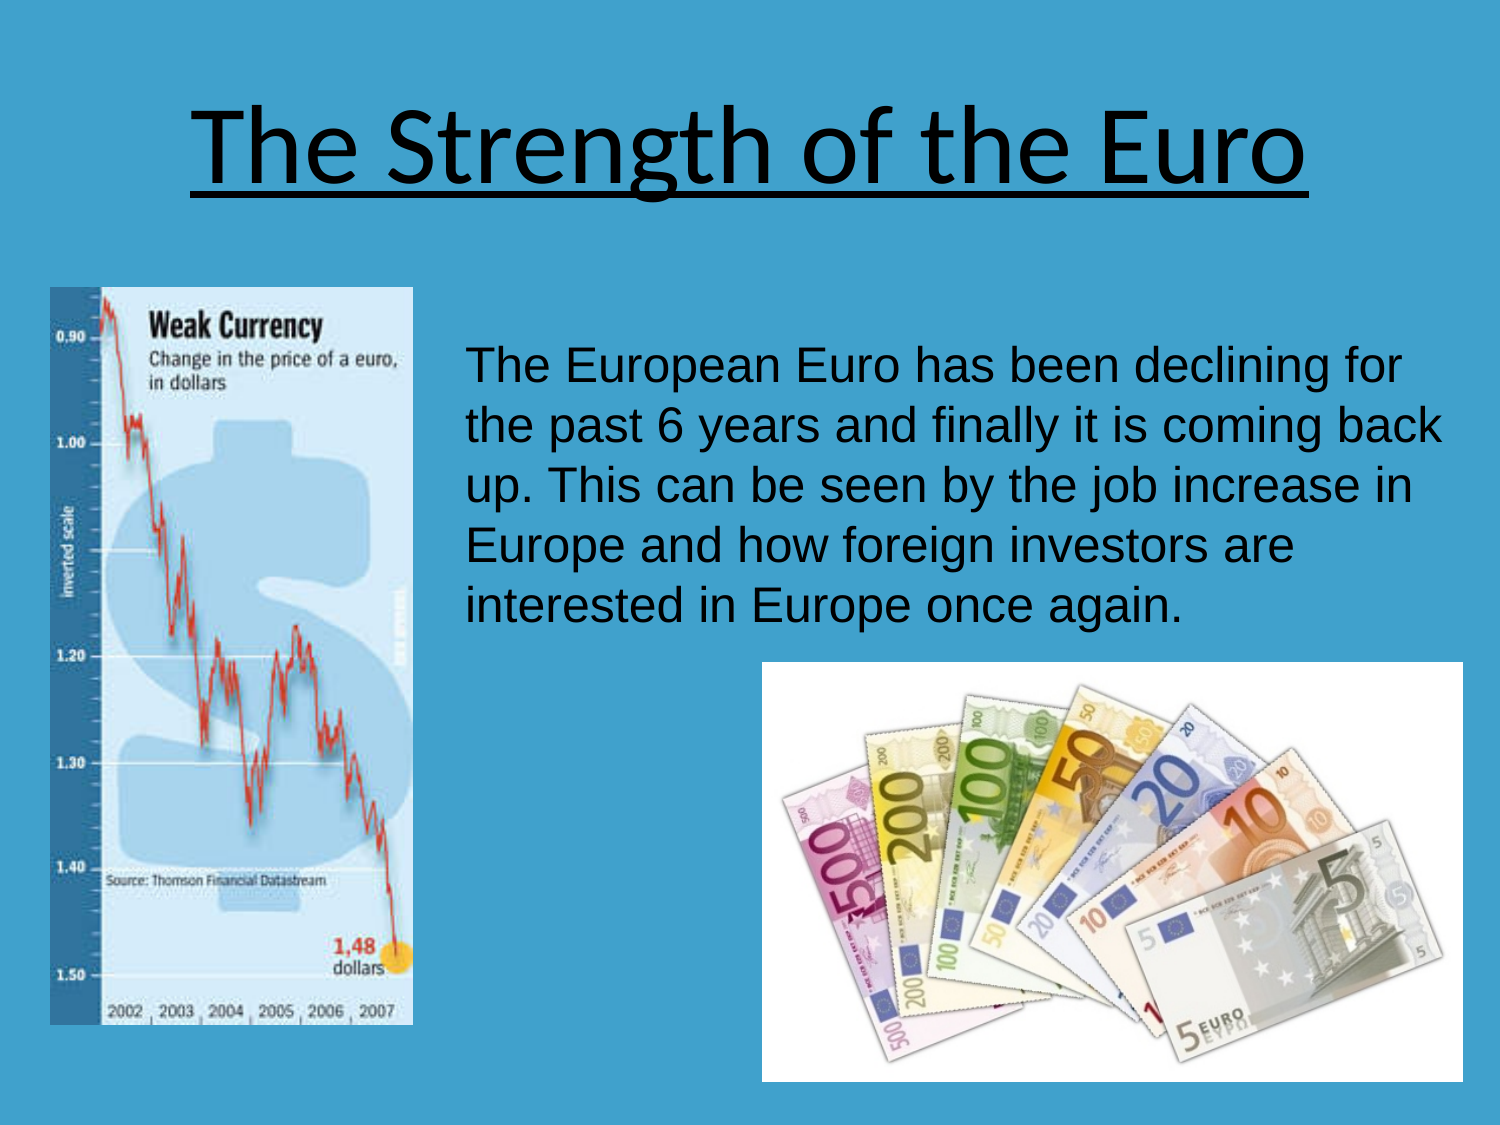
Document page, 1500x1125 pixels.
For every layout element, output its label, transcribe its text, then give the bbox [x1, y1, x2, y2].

picture [49, 287, 414, 1026]
title The Strength of the Euro [74, 44, 1426, 233]
picture [762, 662, 1463, 1082]
text_box The European Euro has been declining for the past 6 years and finally it is coming back up. This can be seen by the job increase in Europe and how foreign investors are interested in Europe once again. [450, 324, 1473, 640]
